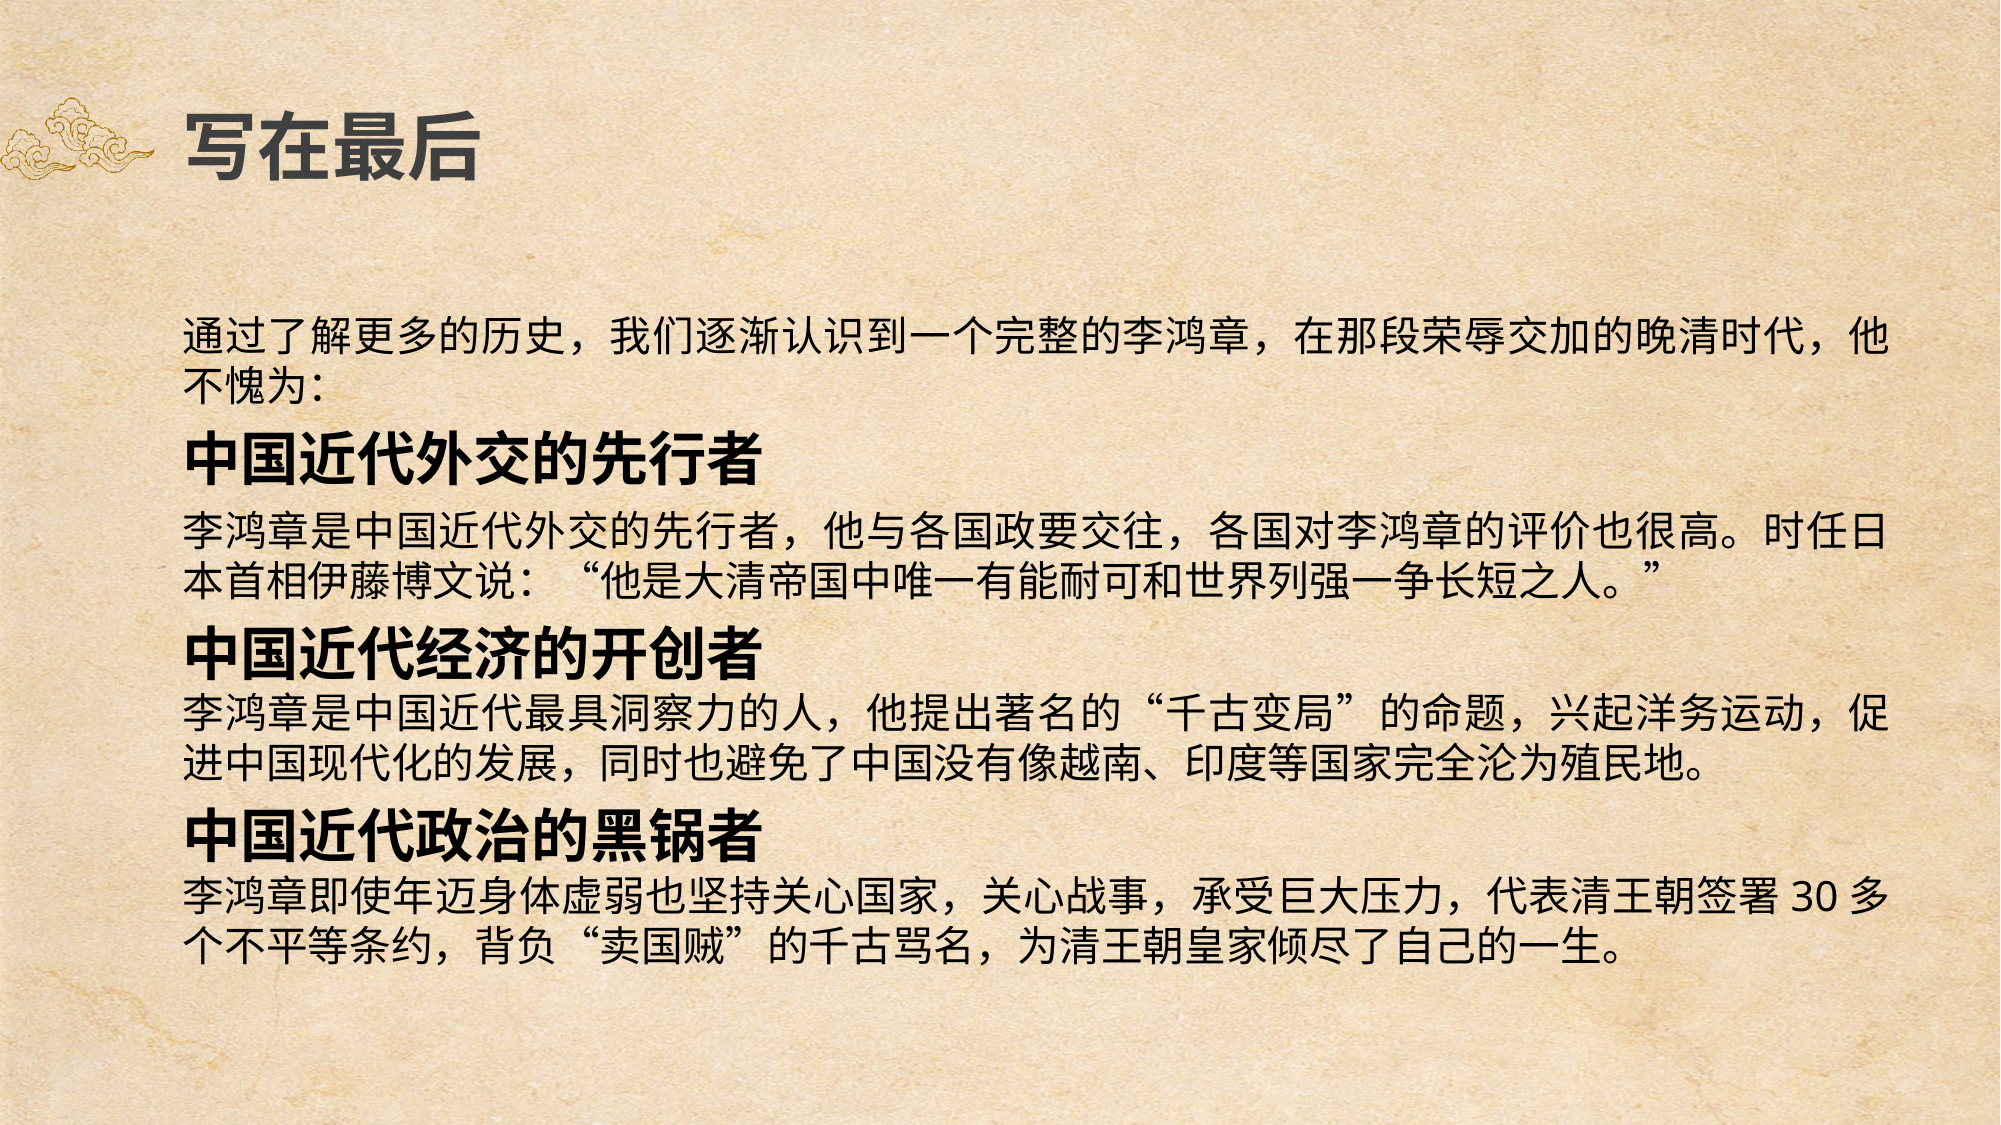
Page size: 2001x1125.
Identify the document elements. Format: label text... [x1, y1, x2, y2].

picture [0, 0, 2001, 1125]
text_box 通过了解更多的历史，我们逐渐认识到一个完整的李鸿章，在那段荣辱交加的晚清时代，他不愧为： 中国近代外交的先行者 李鸿章是中国近代外交的先行者，他与各国政要交往，各国对李鸿章的评价也很高。时任日本首相伊藤博文说：“他是大清帝国中唯一有能耐可和世界列强一争长短之人。” 中国近代经济的开创者 李鸿章是中国近代最具洞察力的人，他提出著名的“千古变局”的命题，兴起洋务运动，促进中国现代化的发展，同时也避免了中国没有像越南、印度等国家完全沦为殖民地。 中国近代政治的黑锅者 李鸿章即使年迈身体虚弱也坚持关心国家，关心战事，承受巨大压力，代表清王朝签署30多个不平等条约，背负“卖国贼”的千古骂名，为清王朝皇家倾尽了自己的一生。 [167, 302, 1906, 977]
text_box 写在最后 [167, 91, 1374, 197]
